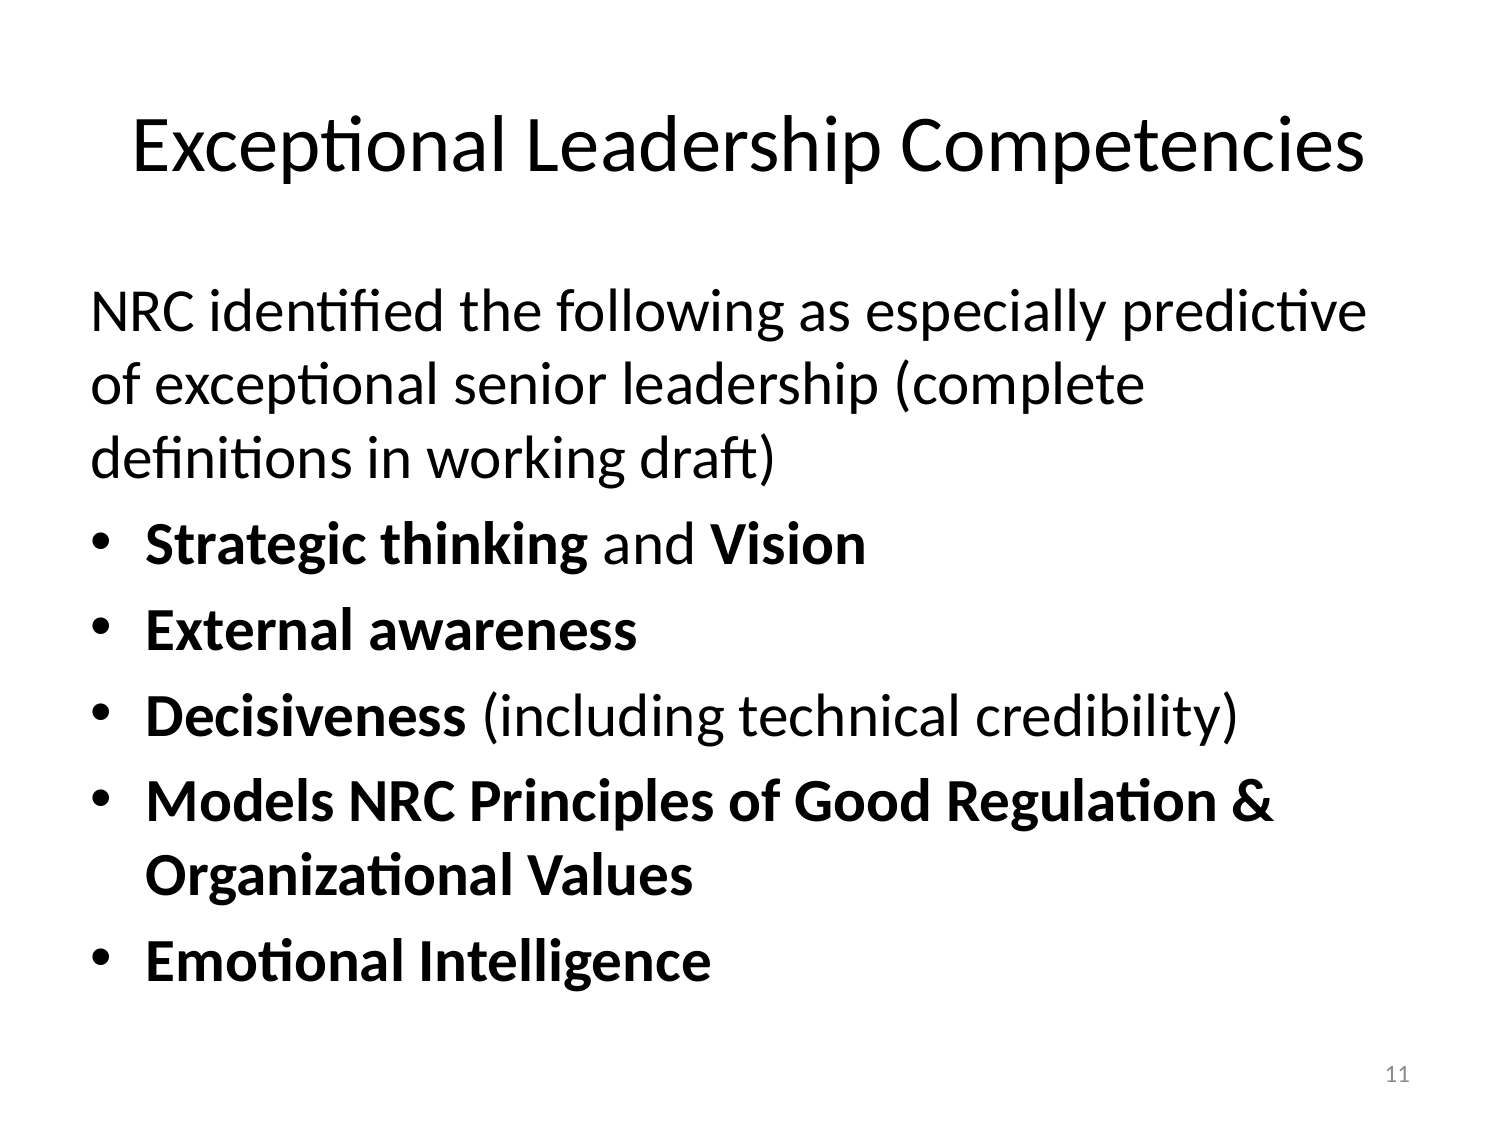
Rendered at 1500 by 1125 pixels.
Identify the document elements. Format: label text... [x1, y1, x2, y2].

title Exceptional Leadership Competencies [75, 45, 1425, 233]
list NRC identified the following as especially predictive of exceptional senior leadership (complete definitions in working draft) Strategic thinking and Vision External awareness Decisiveness (including technical credibility) Models NRC Principles of Good Regulation & Organizational Values Emotional Intelligence [75, 262, 1425, 1005]
slide_number 10 [1074, 1042, 1425, 1103]
